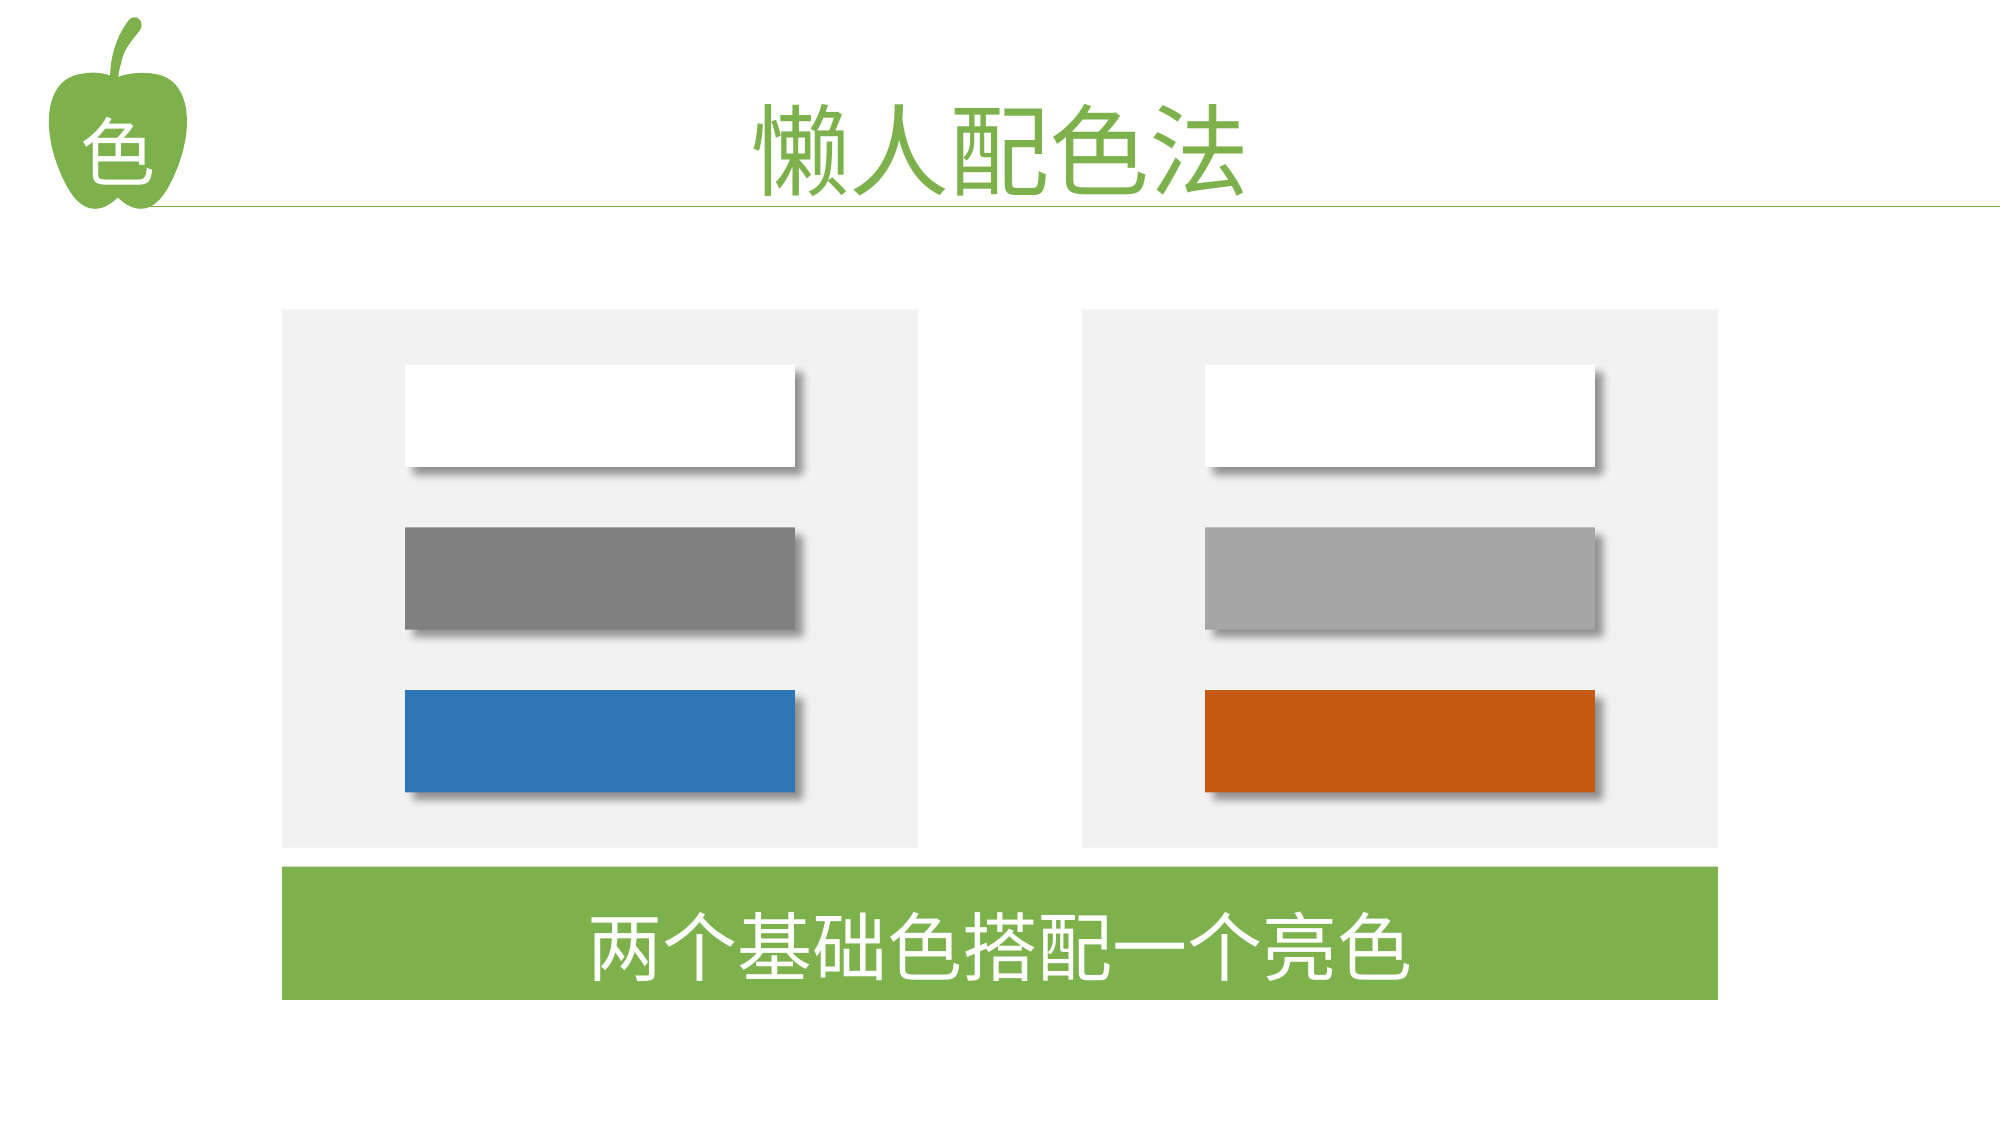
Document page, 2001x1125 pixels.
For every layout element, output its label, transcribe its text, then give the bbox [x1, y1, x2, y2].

text_box 懒人配色法 [735, 56, 1265, 206]
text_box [1082, 309, 1718, 848]
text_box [282, 309, 918, 848]
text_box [282, 866, 1718, 1000]
text_box 懒人配色法 [735, 207, 1265, 216]
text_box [48, 17, 187, 209]
